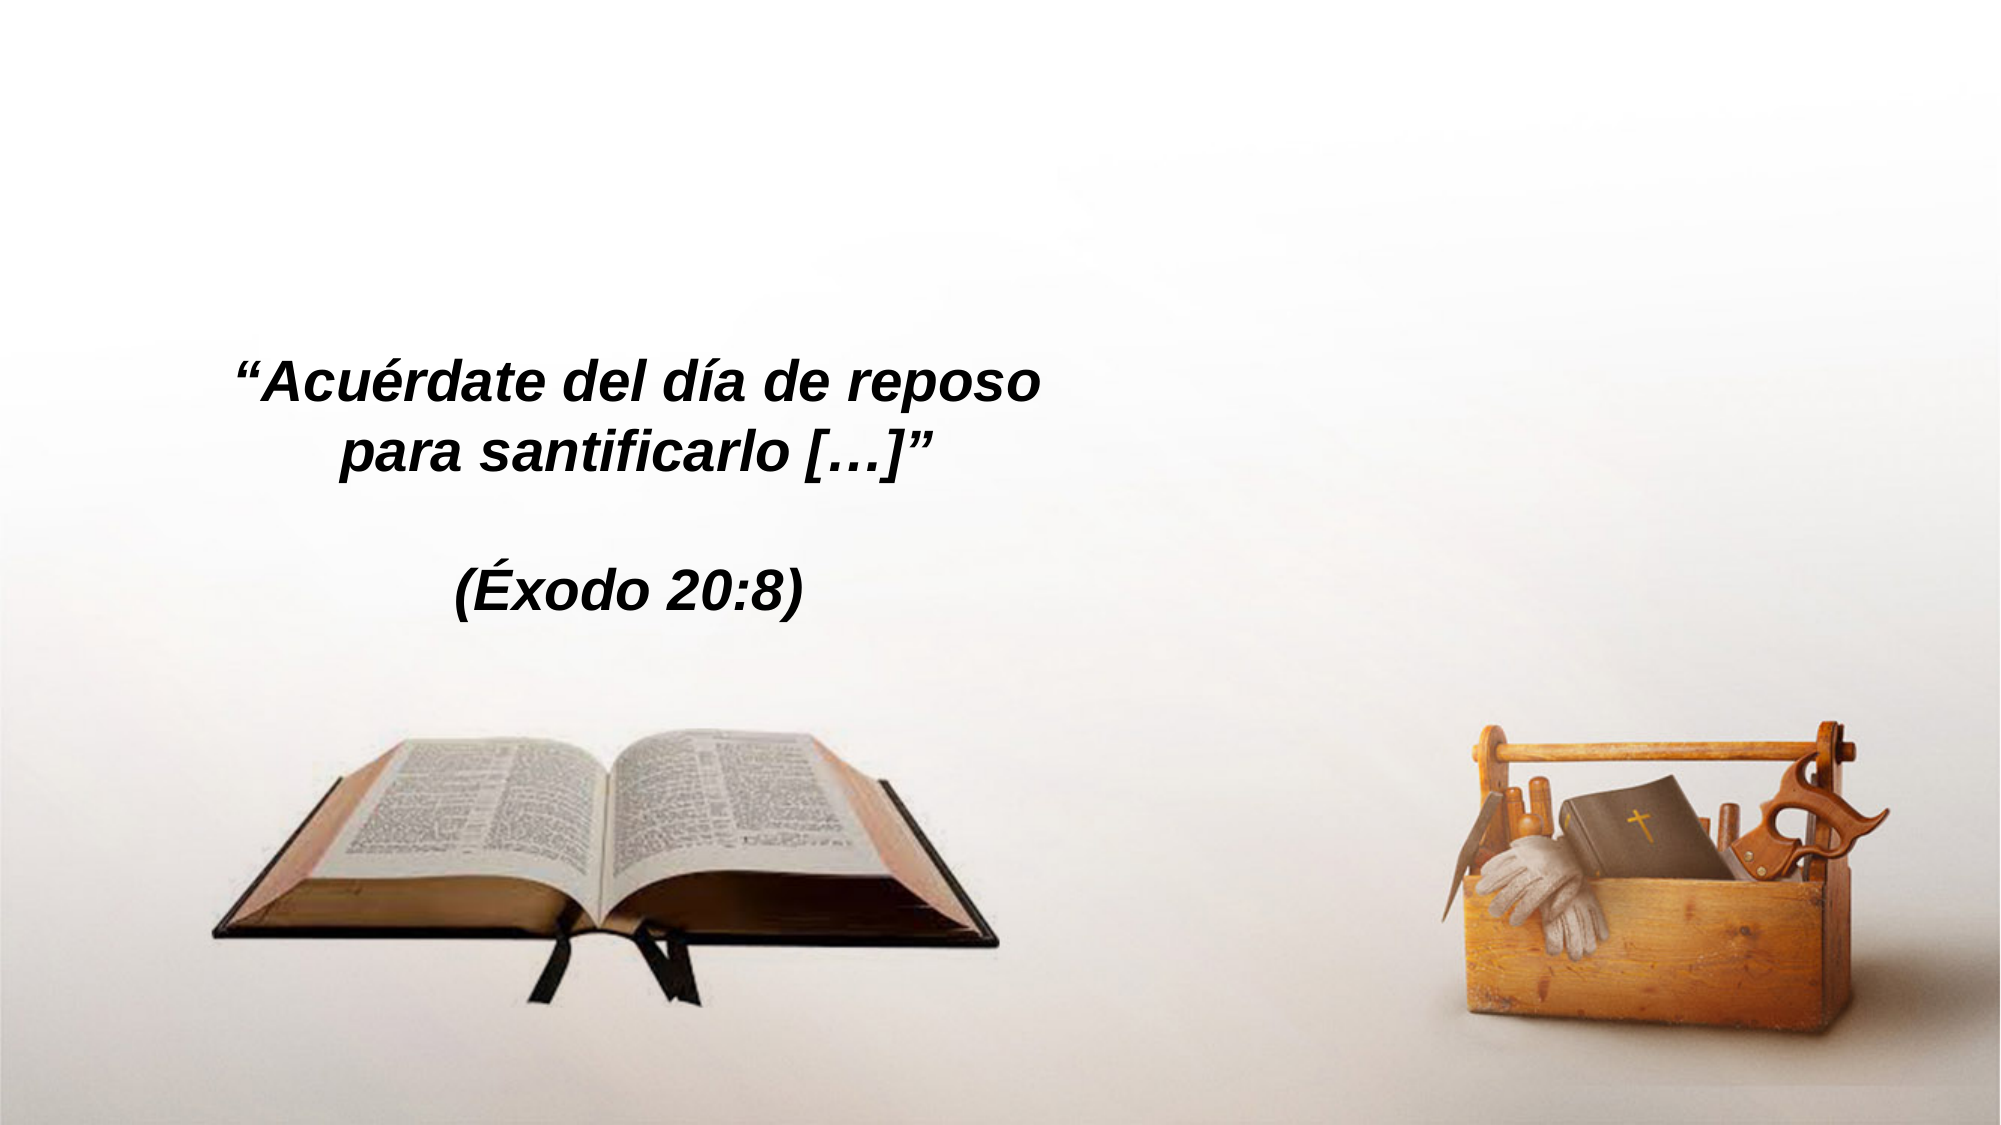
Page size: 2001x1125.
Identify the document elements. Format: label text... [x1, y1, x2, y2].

picture [0, 0, 2001, 1125]
text_box “Acuérdate del día de reposo para santificarlo […]” (Éxodo 20:8) [205, 335, 1070, 630]
